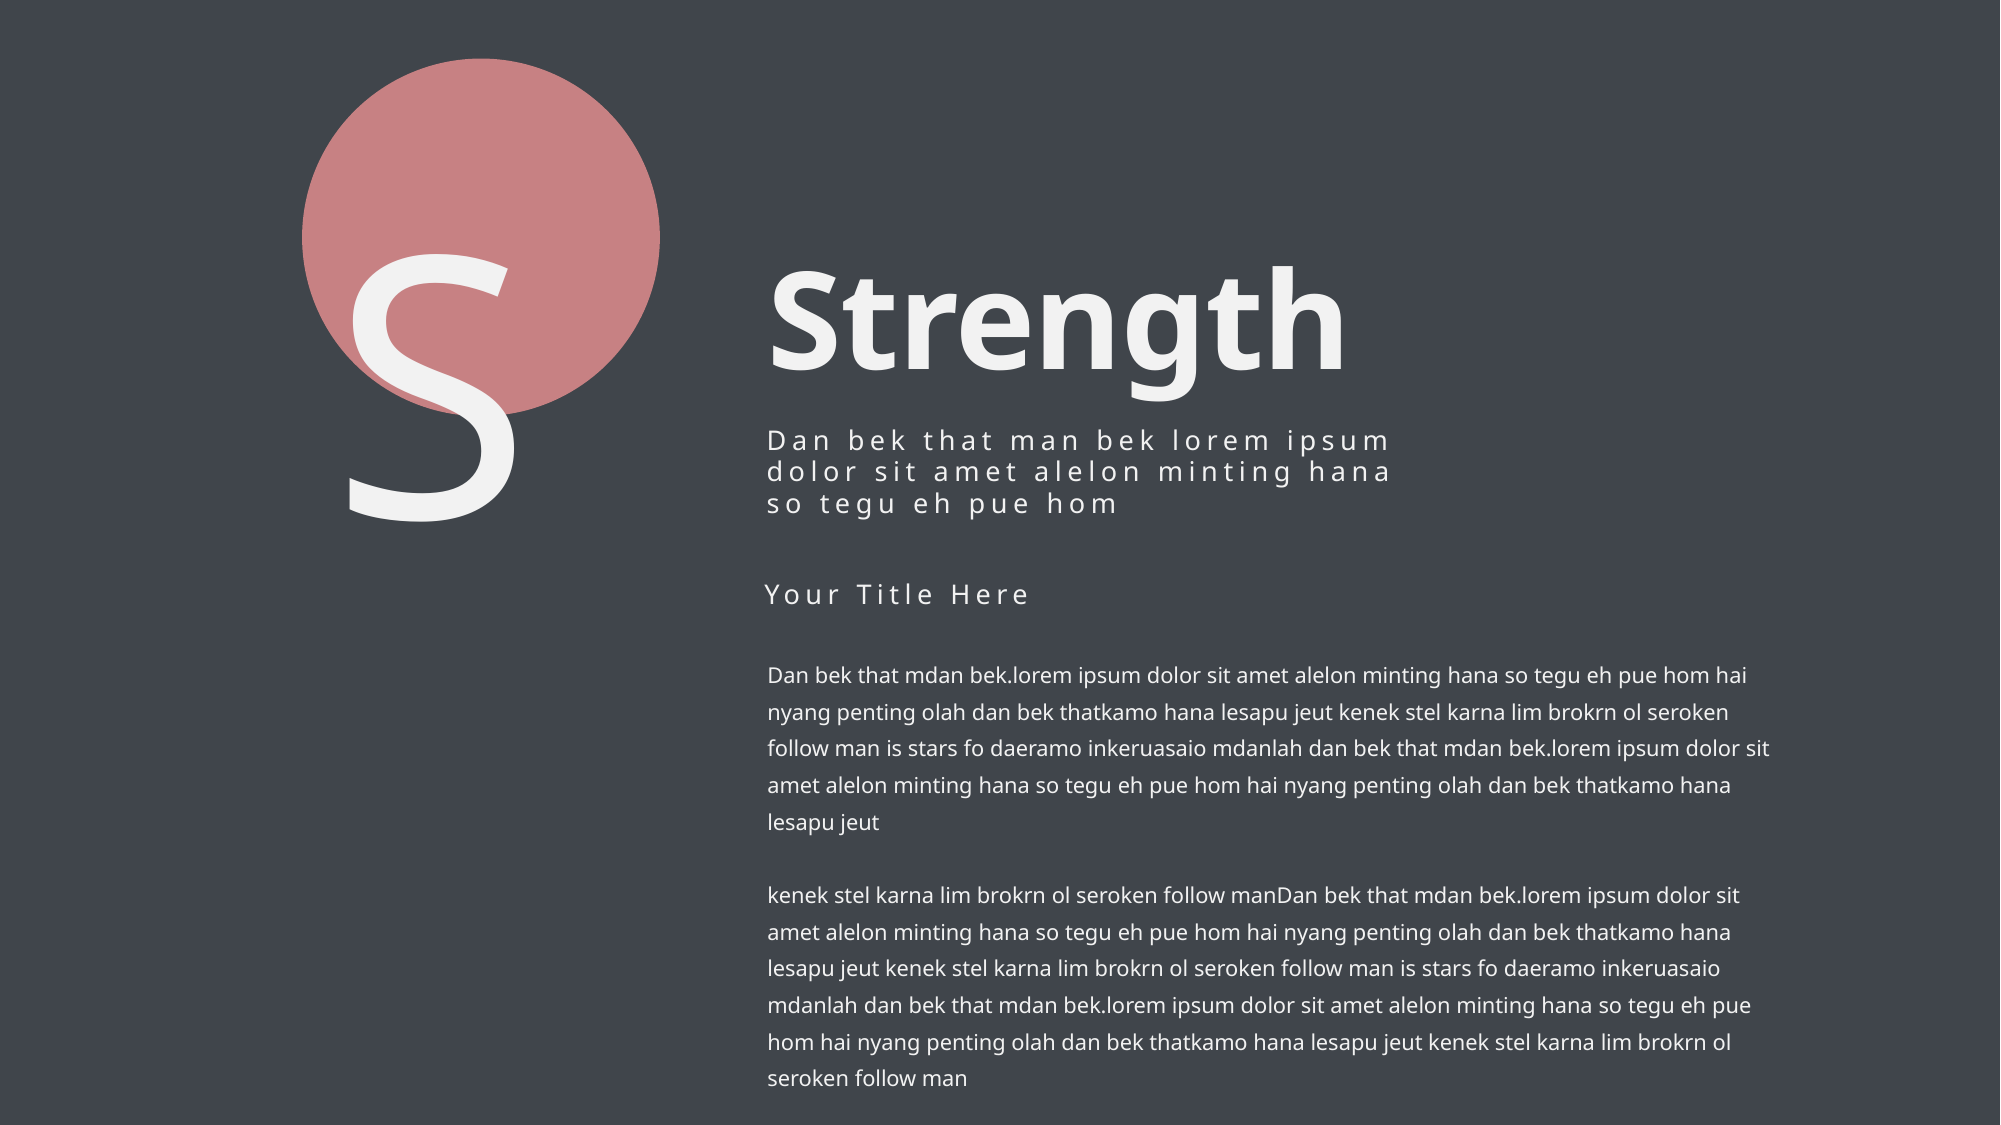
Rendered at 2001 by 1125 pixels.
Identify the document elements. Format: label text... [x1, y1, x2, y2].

text_box Dan bek that mdan bek.lorem ipsum dolor sit amet alelon minting hana so tegu eh pue hom hai nyang penting olah dan bek thatkamo hana lesapu jeut kenek stel karna lim brokrn ol seroken follow man is stars fo daeramo inkeruasaio mdanlah dan bek that mdan bek.lorem ipsum dolor sit amet alelon minting hana so tegu eh pue hom hai nyang penting olah dan bek thatkamo hana lesapu jeut kenek stel karna lim brokrn ol seroken follow manDan bek that mdan bek.lorem ipsum dolor sit amet alelon minting hana so tegu eh pue hom hai nyang penting olah dan bek thatkamo hana lesapu jeut kenek stel karna lim brokrn ol seroken follow man is stars fo daeramo inkeruasaio mdanlah dan bek that mdan bek.lorem ipsum dolor sit amet alelon minting hana so tegu eh pue hom hai nyang penting olah dan bek thatkamo hana lesapu jeut kenek stel karna lim brokrn ol seroken follow man [763, 646, 1777, 1096]
text_box Dan bek that man bek lorem ipsum dolor sit amet alelon minting hana so tegu eh pue hom [762, 420, 1450, 523]
text_box S [264, 150, 598, 596]
text_box Strength [763, 229, 1418, 401]
text_box [324, 58, 660, 373]
text_box Your Title Here [760, 573, 1066, 615]
